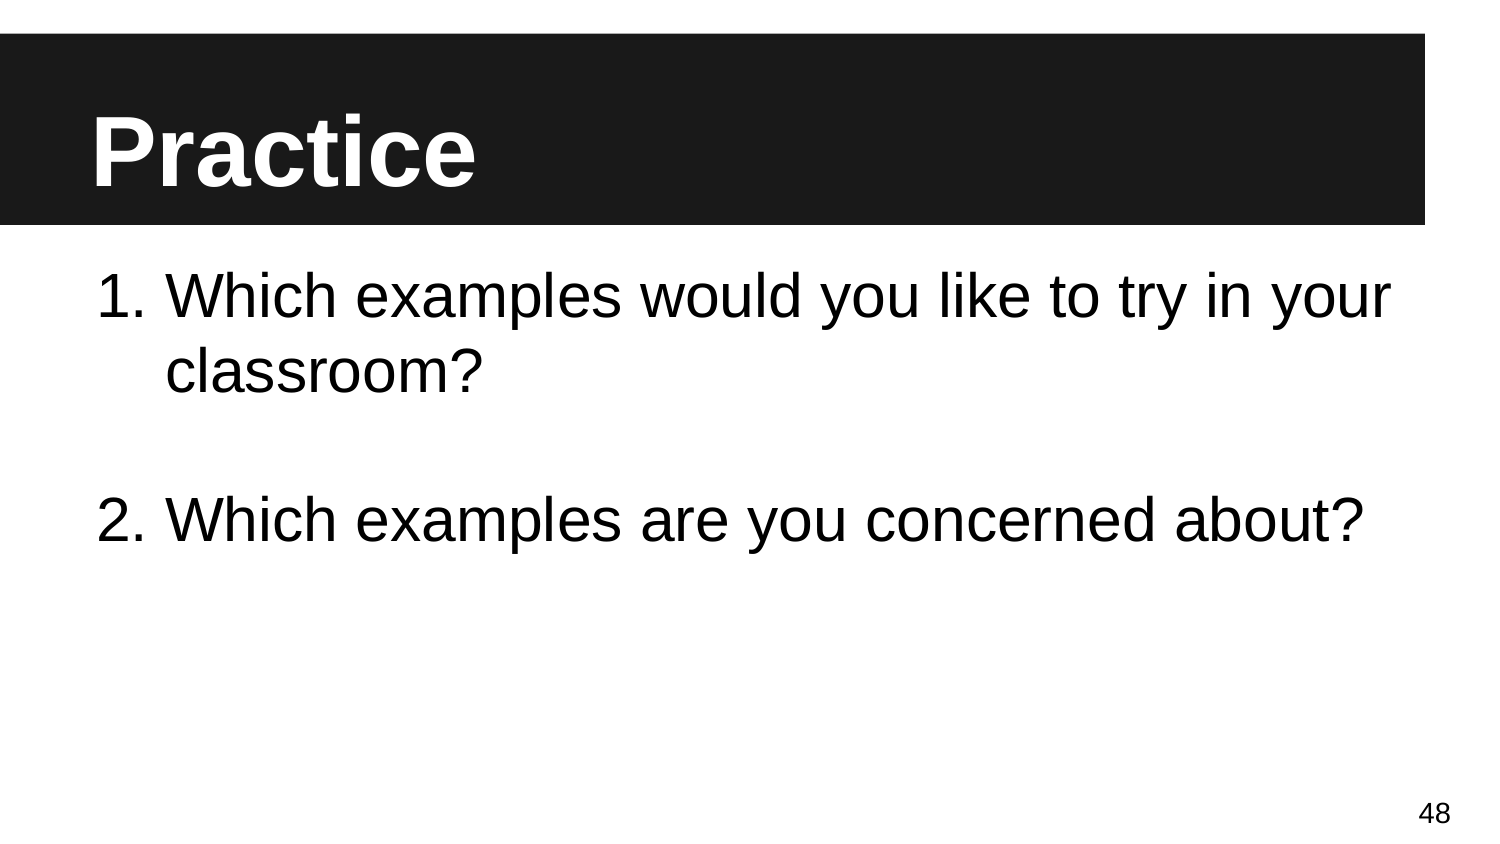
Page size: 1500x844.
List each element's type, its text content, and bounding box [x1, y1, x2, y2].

title Practice [75, 33, 1425, 221]
slide_number 48 [1403, 779, 1494, 844]
list Which examples would you like to try in your classroom? Which examples are you concerned about? [75, 239, 1425, 808]
